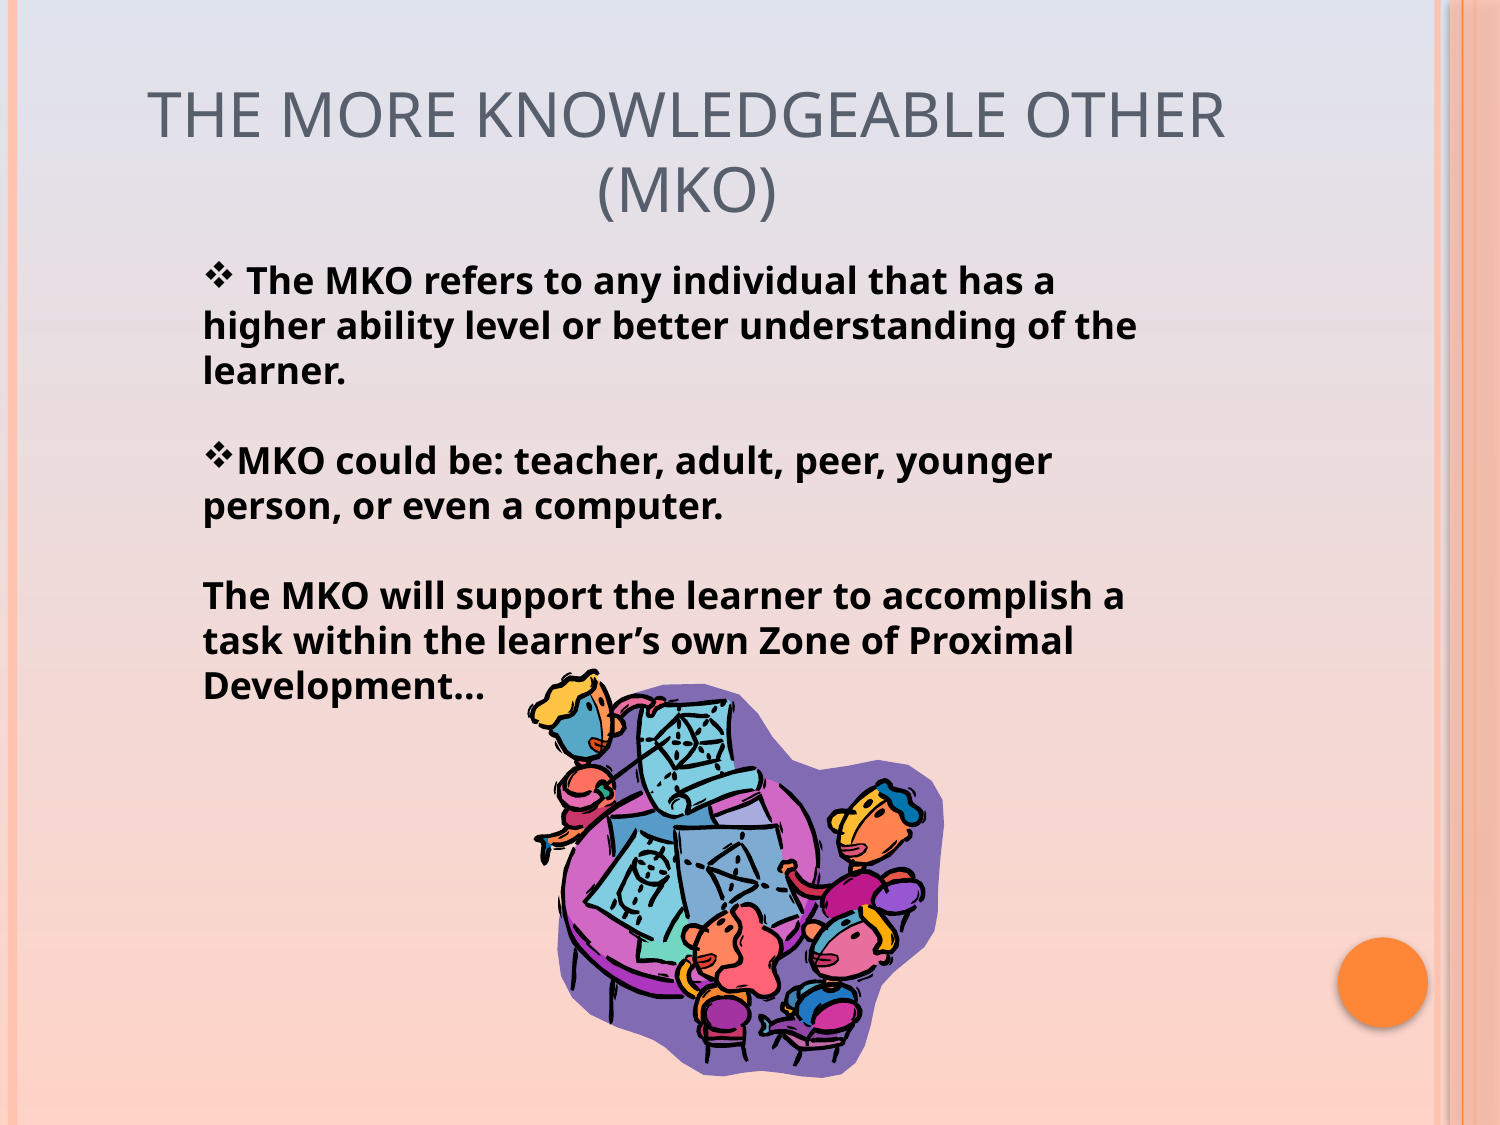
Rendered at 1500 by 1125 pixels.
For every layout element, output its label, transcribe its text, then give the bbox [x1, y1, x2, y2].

text_box The MKO refers to any individual that has a higher ability level or better understanding of the learner. MKO could be: teacher, adult, peer, younger person, or even a computer. The MKO will support the learner to accomplish a task within the learner’s own Zone of Proximal Development… [187, 249, 1175, 715]
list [524, 661, 951, 1085]
title The More Knowledgeable other (MKO) [75, 45, 1300, 233]
